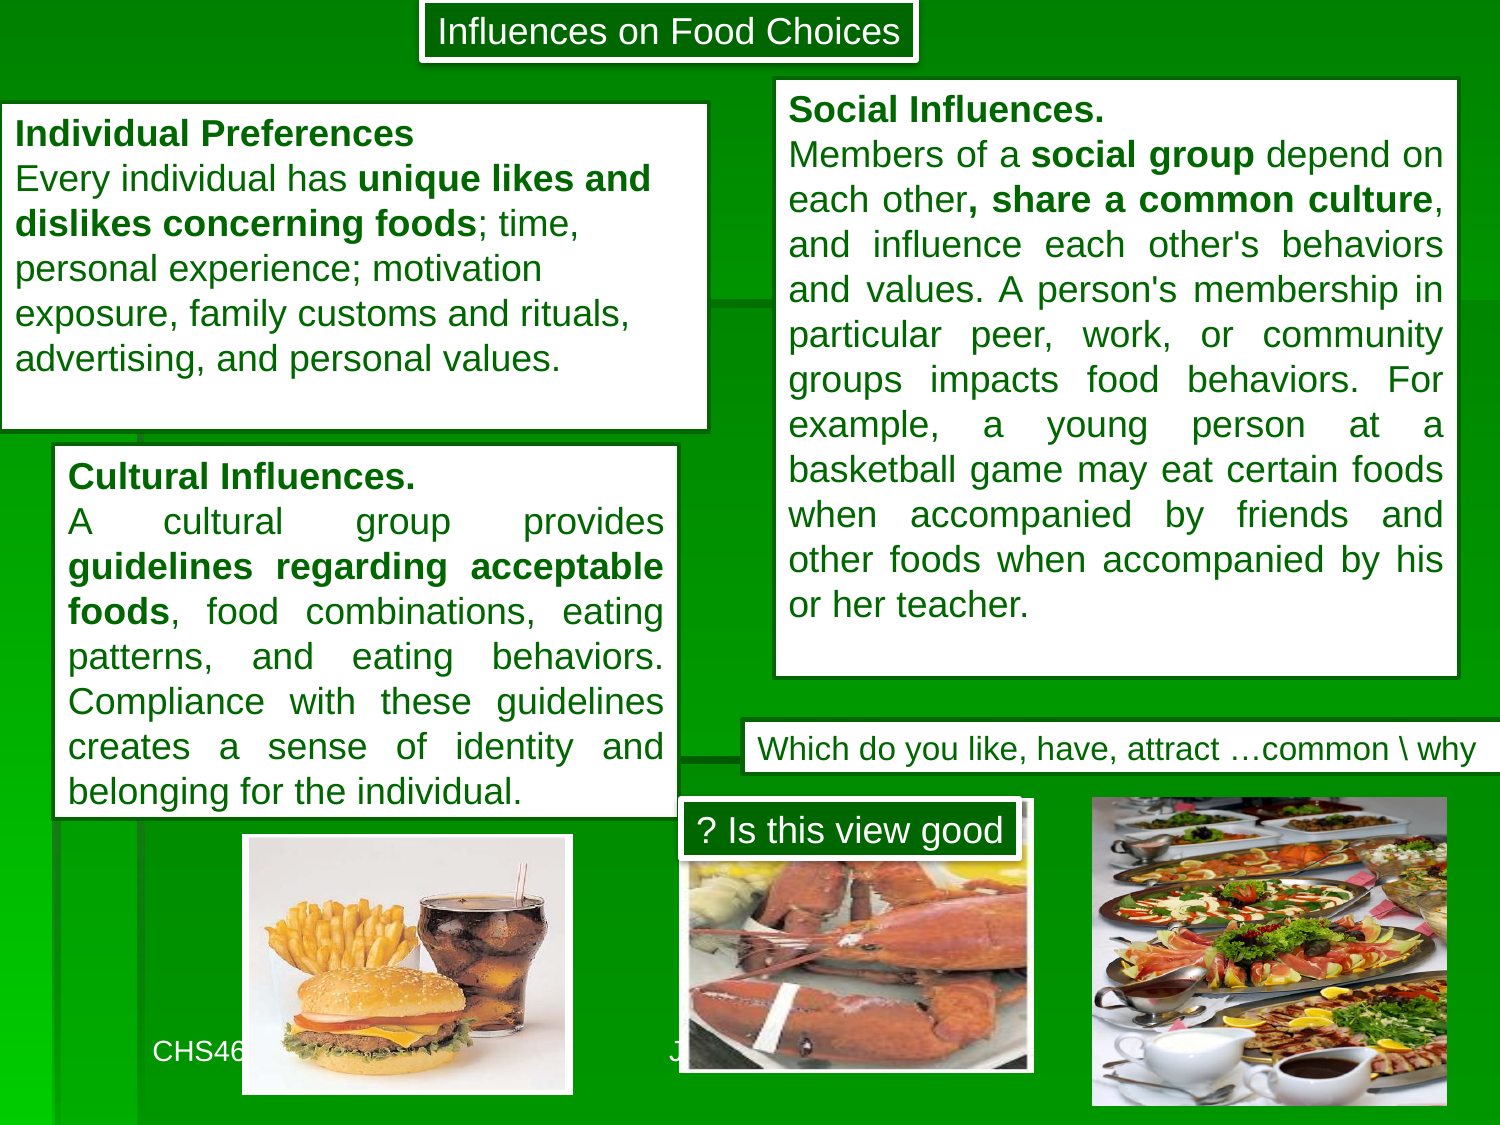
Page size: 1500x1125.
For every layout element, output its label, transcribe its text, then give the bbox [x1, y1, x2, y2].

picture [241, 833, 574, 1096]
picture [678, 798, 1034, 1073]
text_box Cultural Influences. A cultural group provides guidelines regarding acceptable foods, food combinations, eating patterns, and eating behaviors. Compliance with these guidelines creates a sense of identity and belonging for the individual. [51, 442, 681, 821]
text_box Individual Preferences Every individual has unique likes and dislikes concerning foods; time, personal experience; motivation exposure, family customs and rituals, advertising, and personal values. [0, 100, 711, 434]
text_box Influences on Food Choices [419, 0, 919, 63]
slide_number CHS465 [137, 1024, 242, 1103]
picture [1092, 797, 1448, 1107]
footer JOHALI NutHE2015 [573, 1024, 1038, 1103]
text_box Social Influences. Members of a social group depend on each other, share a common culture, and influence each other's behaviors and values. A person's membership in particular peer, work, or community groups impacts food behaviors. For example, a young person at a basketball game may eat certain foods when accompanied by friends and other foods when accompanied by his or her teacher. [772, 76, 1461, 680]
text_box Which do you like, have, attract …common \ why [740, 717, 1500, 776]
